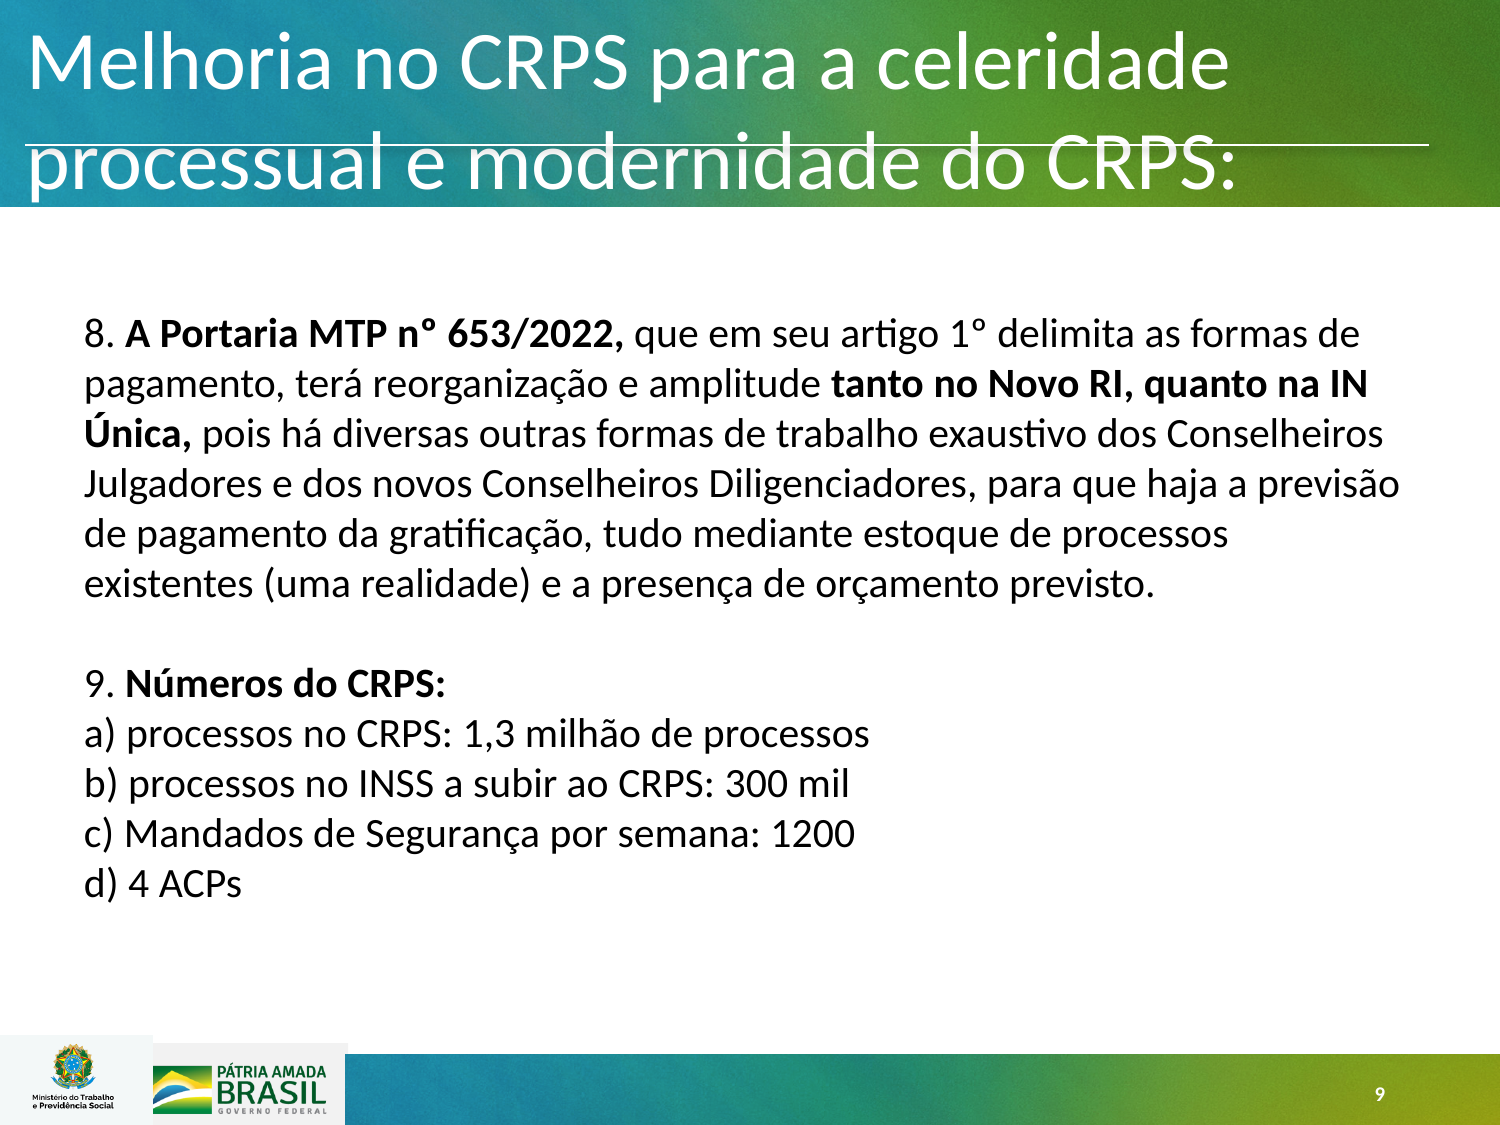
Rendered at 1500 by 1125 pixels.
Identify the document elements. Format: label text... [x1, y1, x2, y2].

text_box 8. A Portaria MTP nº 653/2022, que em seu artigo 1º delimita as formas de pagamento, terá reorganização e amplitude tanto no Novo RI, quanto na IN Única, pois há diversas outras formas de trabalho exaustivo dos Conselheiros Julgadores e dos novos Conselheiros Diligenciadores, para que haja a previsão de pagamento da gratificação, tudo mediante estoque de processos existentes (uma realidade) e a presença de orçamento previsto. 9. Números do CRPS: a) processos no CRPS: 1,3 milhão de processos b) processos no INSS a subir ao CRPS: 300 mil c) Mandados de Segurança por semana: 1200 d) 4 ACPs [69, 298, 1420, 914]
text_box Melhoria no CRPS para a celeridade processual e modernidade do CRPS: [15, 207, 1420, 212]
picture [345, 1054, 1500, 1125]
picture [0, 1035, 330, 1125]
picture [0, 0, 1500, 207]
